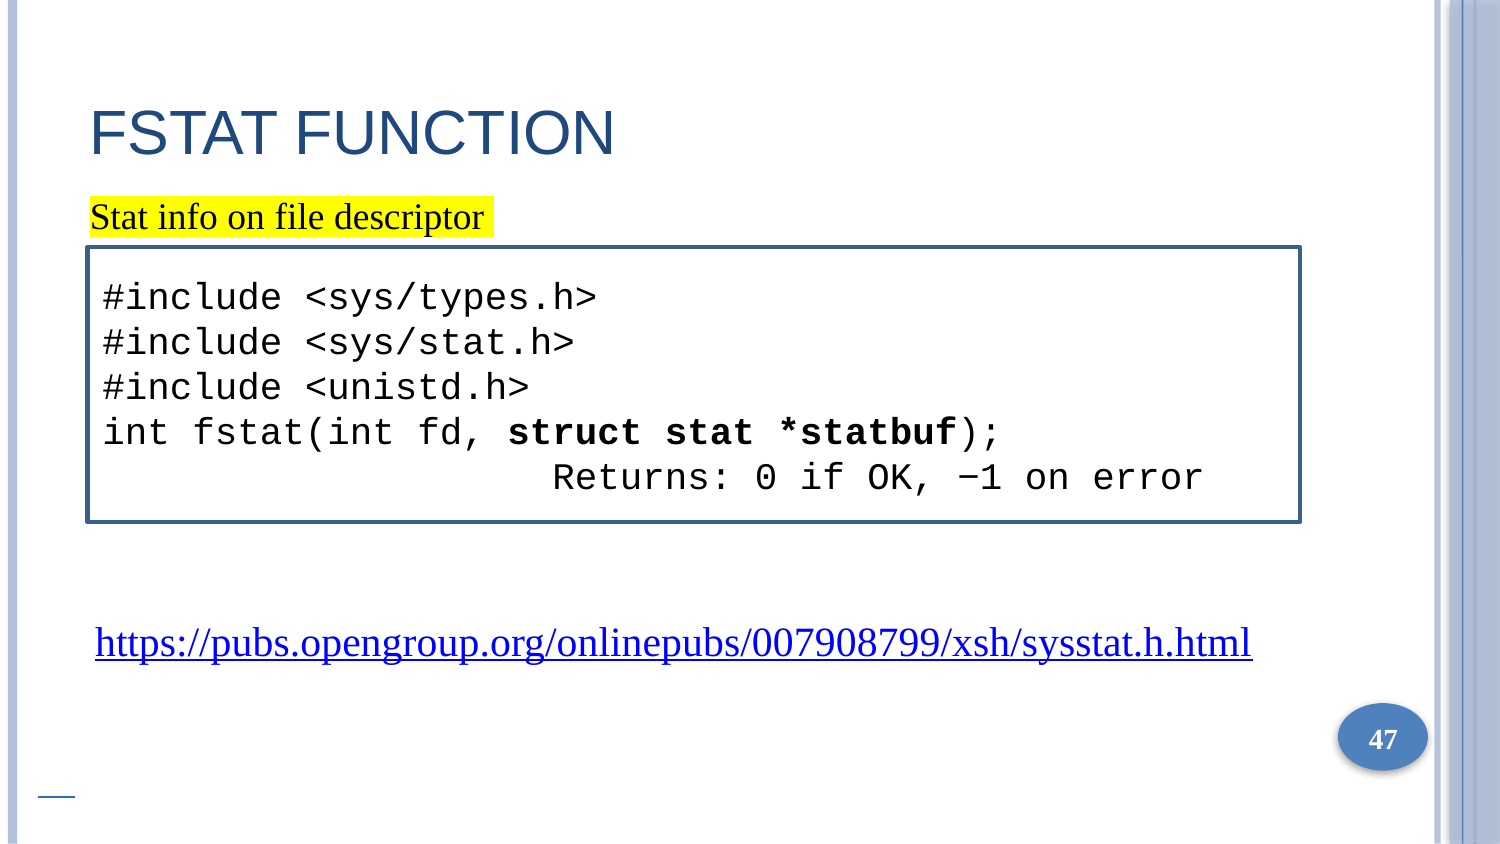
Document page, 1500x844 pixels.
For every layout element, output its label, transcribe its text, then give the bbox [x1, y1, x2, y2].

title FSTAT Function [75, 33, 1300, 175]
slide_number 47 [1333, 705, 1434, 770]
text_box #include <sys/types.h> #include <sys/stat.h> #include <unistd.h> int fstat(int fd, struct stat *statbuf); Returns: 0 if OK, −1 on error [85, 245, 1302, 524]
text_box https://pubs.opengroup.org/onlinepubs/007908799/xsh/sysstat.h.html [80, 607, 1325, 673]
text_box Stat info on file descriptor [75, 184, 1300, 335]
